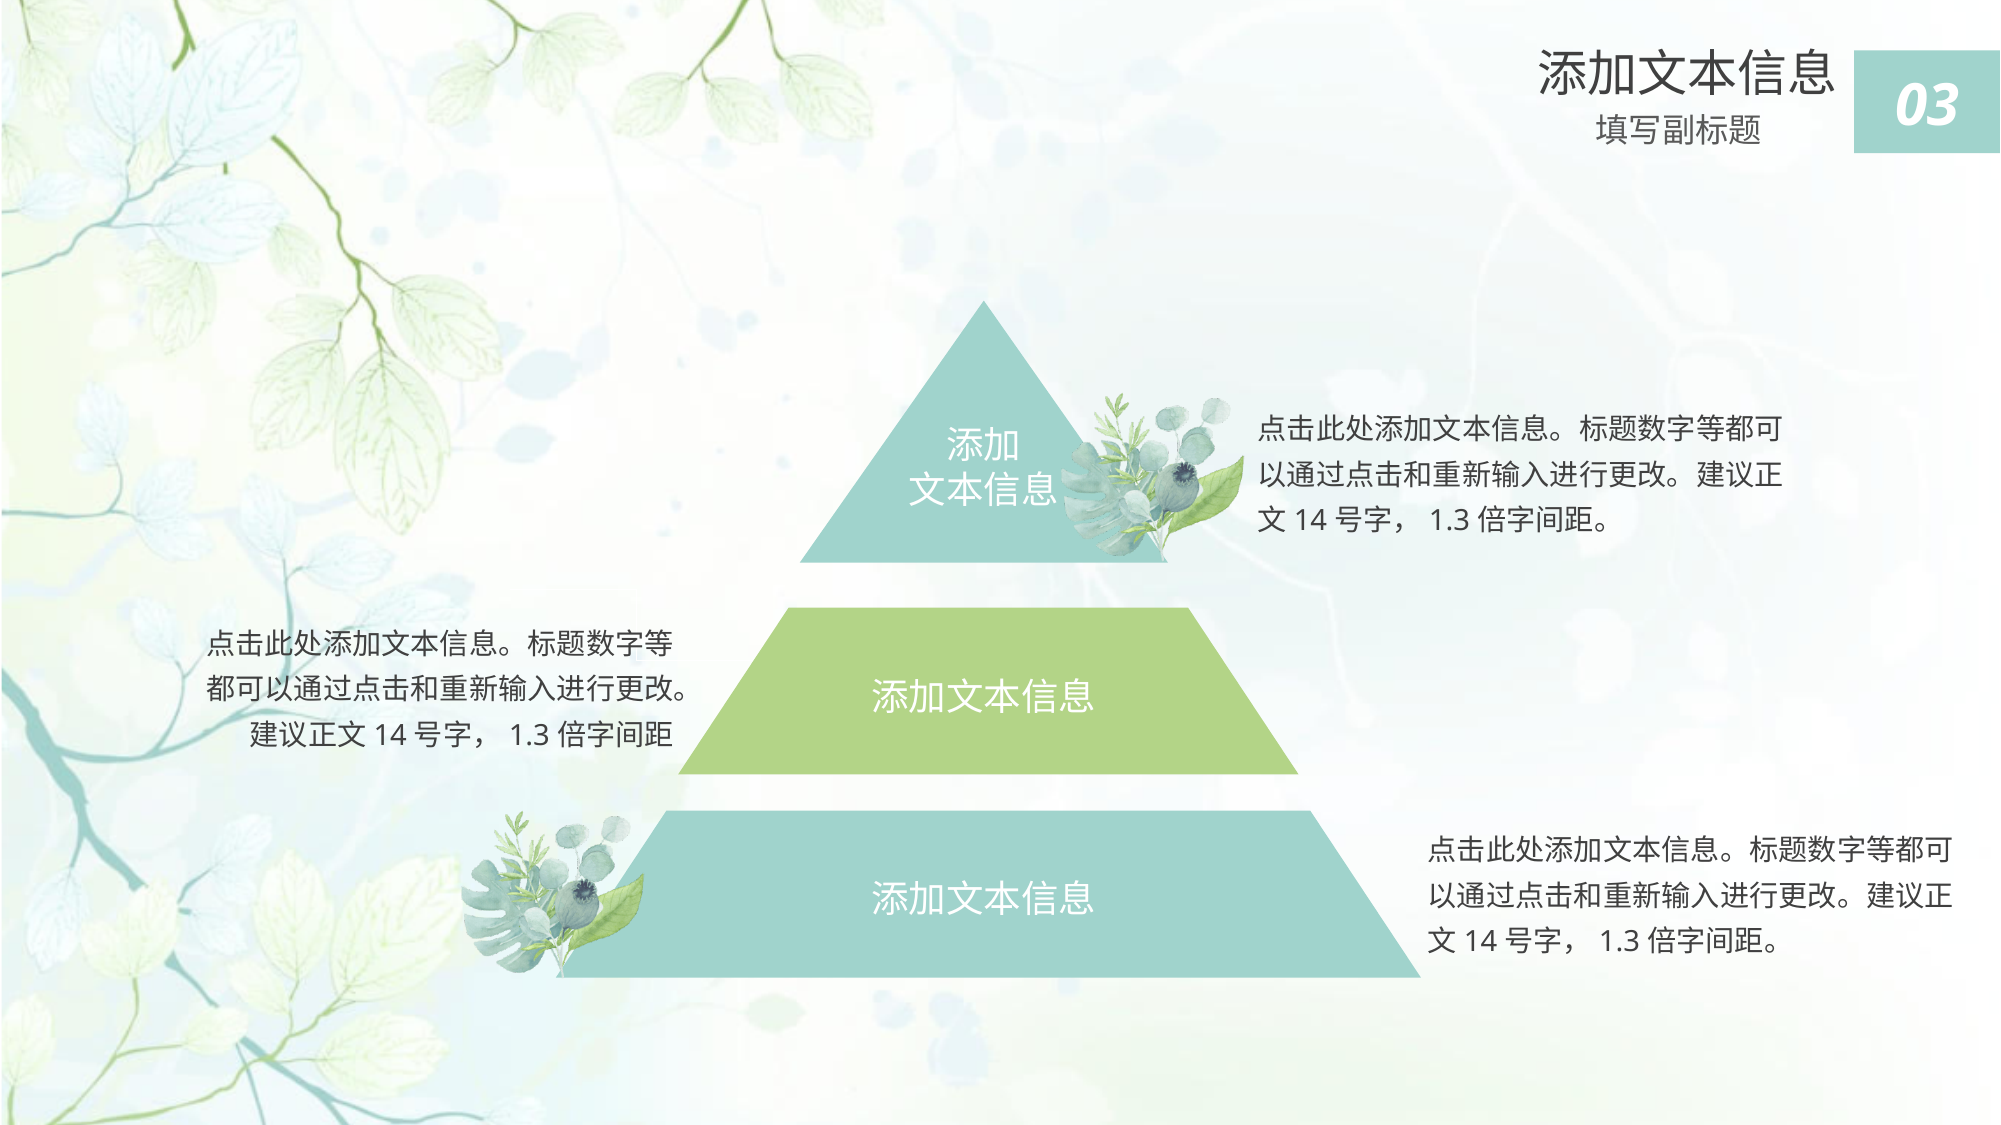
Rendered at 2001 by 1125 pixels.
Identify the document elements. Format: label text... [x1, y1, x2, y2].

text_box 填写副标题 [1581, 101, 1843, 157]
text_box 添加文本信息 [1563, 34, 1853, 110]
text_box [509, 589, 763, 661]
text_box 03 [1853, 49, 2000, 154]
text_box 点击此处添加文本信息。标题数字等都可以通过点击和重新输入进行更改。建议正文14号字，1.3倍字间距。 [1563, 392, 1811, 544]
picture [1, 0, 1999, 1125]
text_box 点击此处添加文本信息。标题数字等都可以通过点击和重新输入进行更改。建议正文14号字，1.3倍字间距 [187, 607, 437, 759]
text_box 点击此处添加文本信息。标题数字等都可以通过点击和重新输入进行更改。建议正文14号字，1.3倍字间距。 [1563, 813, 1981, 965]
